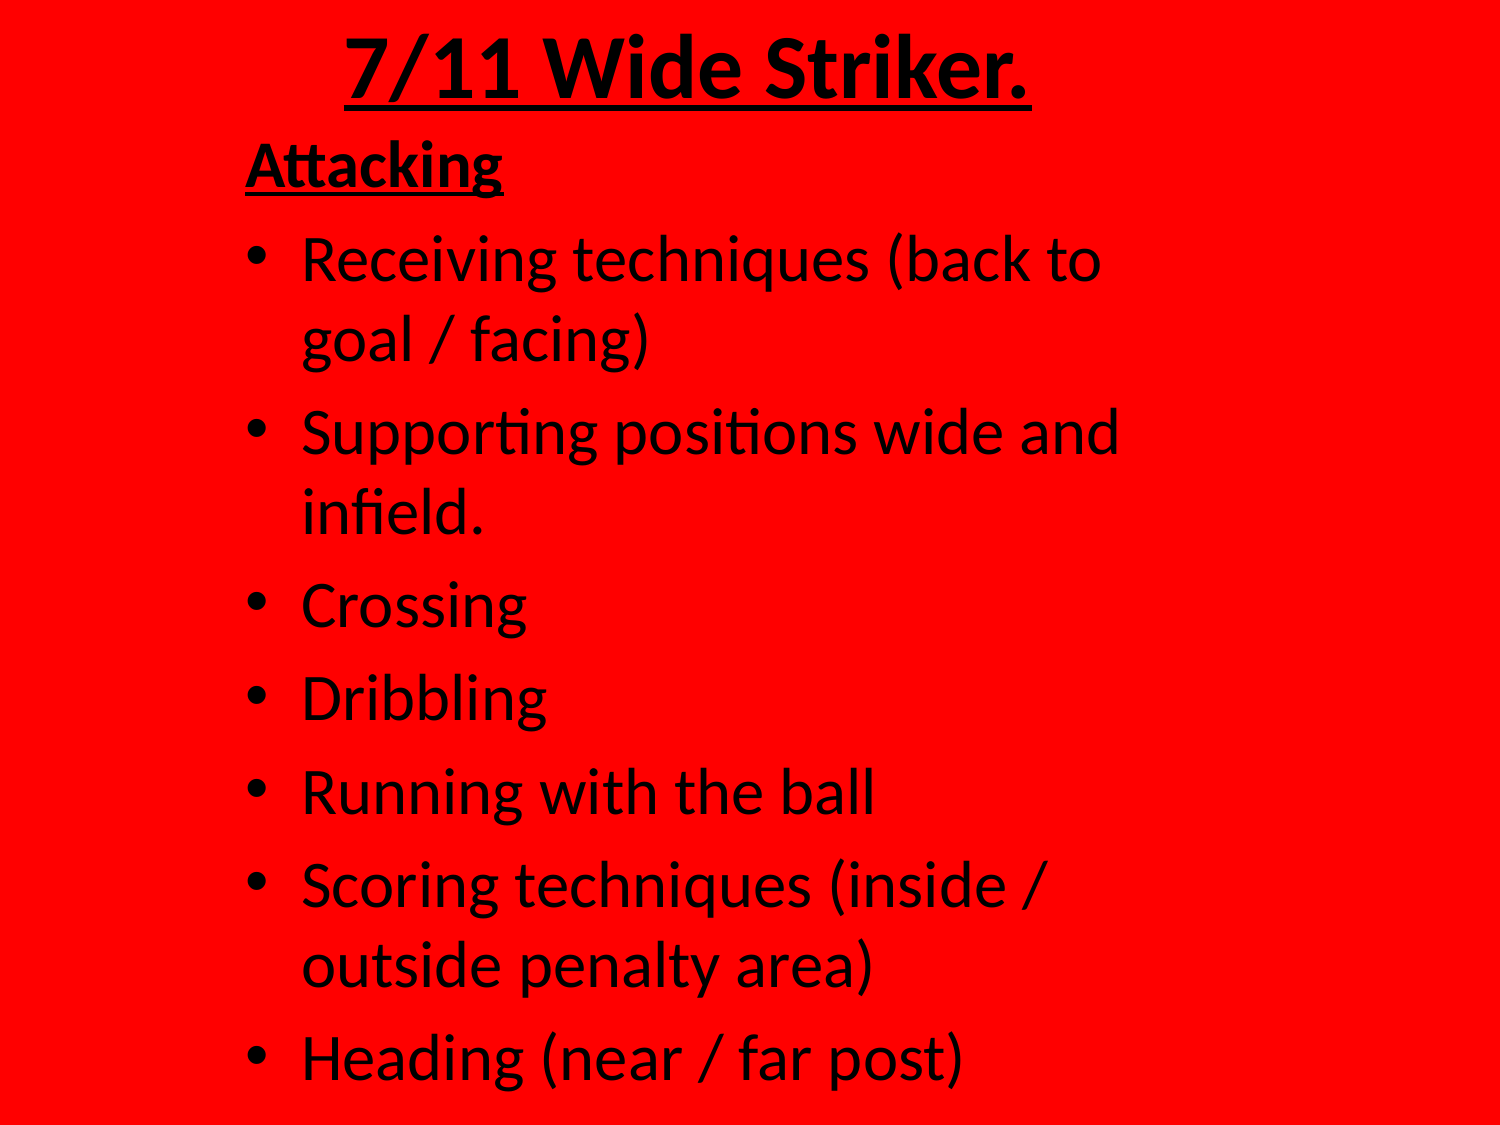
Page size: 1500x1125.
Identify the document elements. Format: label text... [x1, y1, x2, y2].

text_box Attacking Receiving techniques (back to goal / facing) Supporting positions wide and infield. Crossing Dribbling Running with the ball Scoring techniques (inside / outside penalty area) Heading (near / far post) [230, 113, 1193, 839]
text_box 7/11 Wide Striker. [206, 0, 1169, 188]
